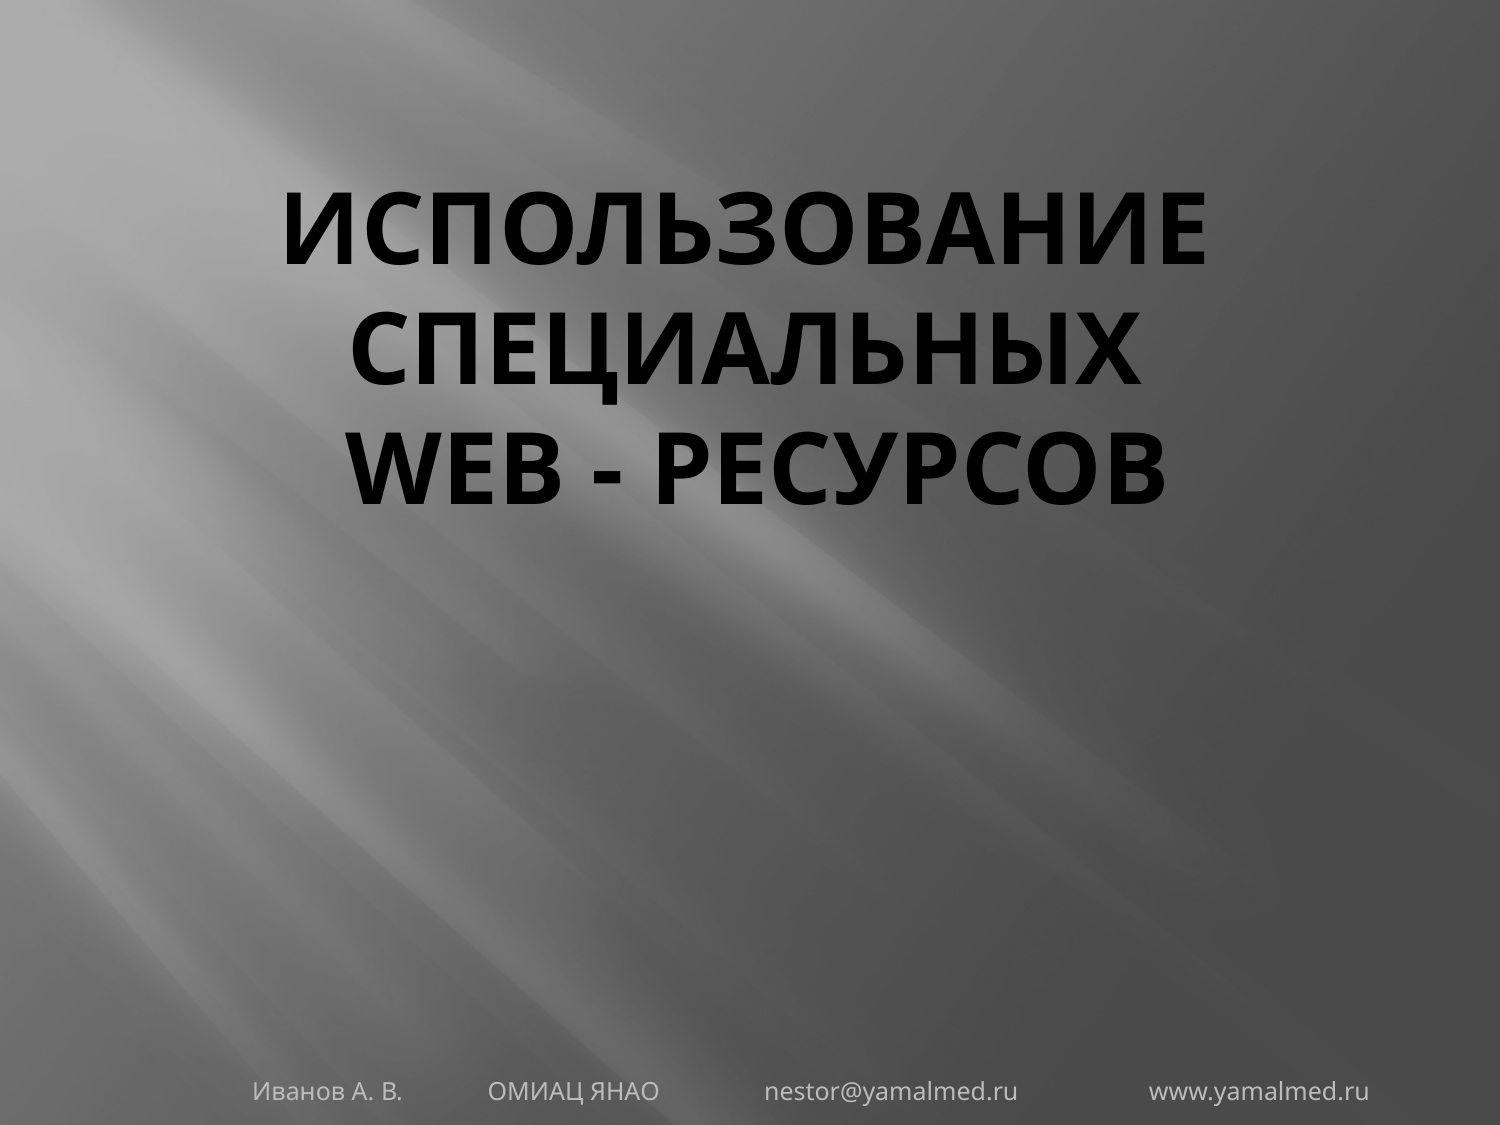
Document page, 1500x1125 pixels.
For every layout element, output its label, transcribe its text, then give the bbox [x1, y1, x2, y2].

footer Иванов А. В. ОМИАЦ ЯНАО nestor@yamalmed.ru www.yamalmed.ru [222, 1052, 1407, 1113]
title Использование специальных WEB - ресурсов [70, 140, 1420, 525]
